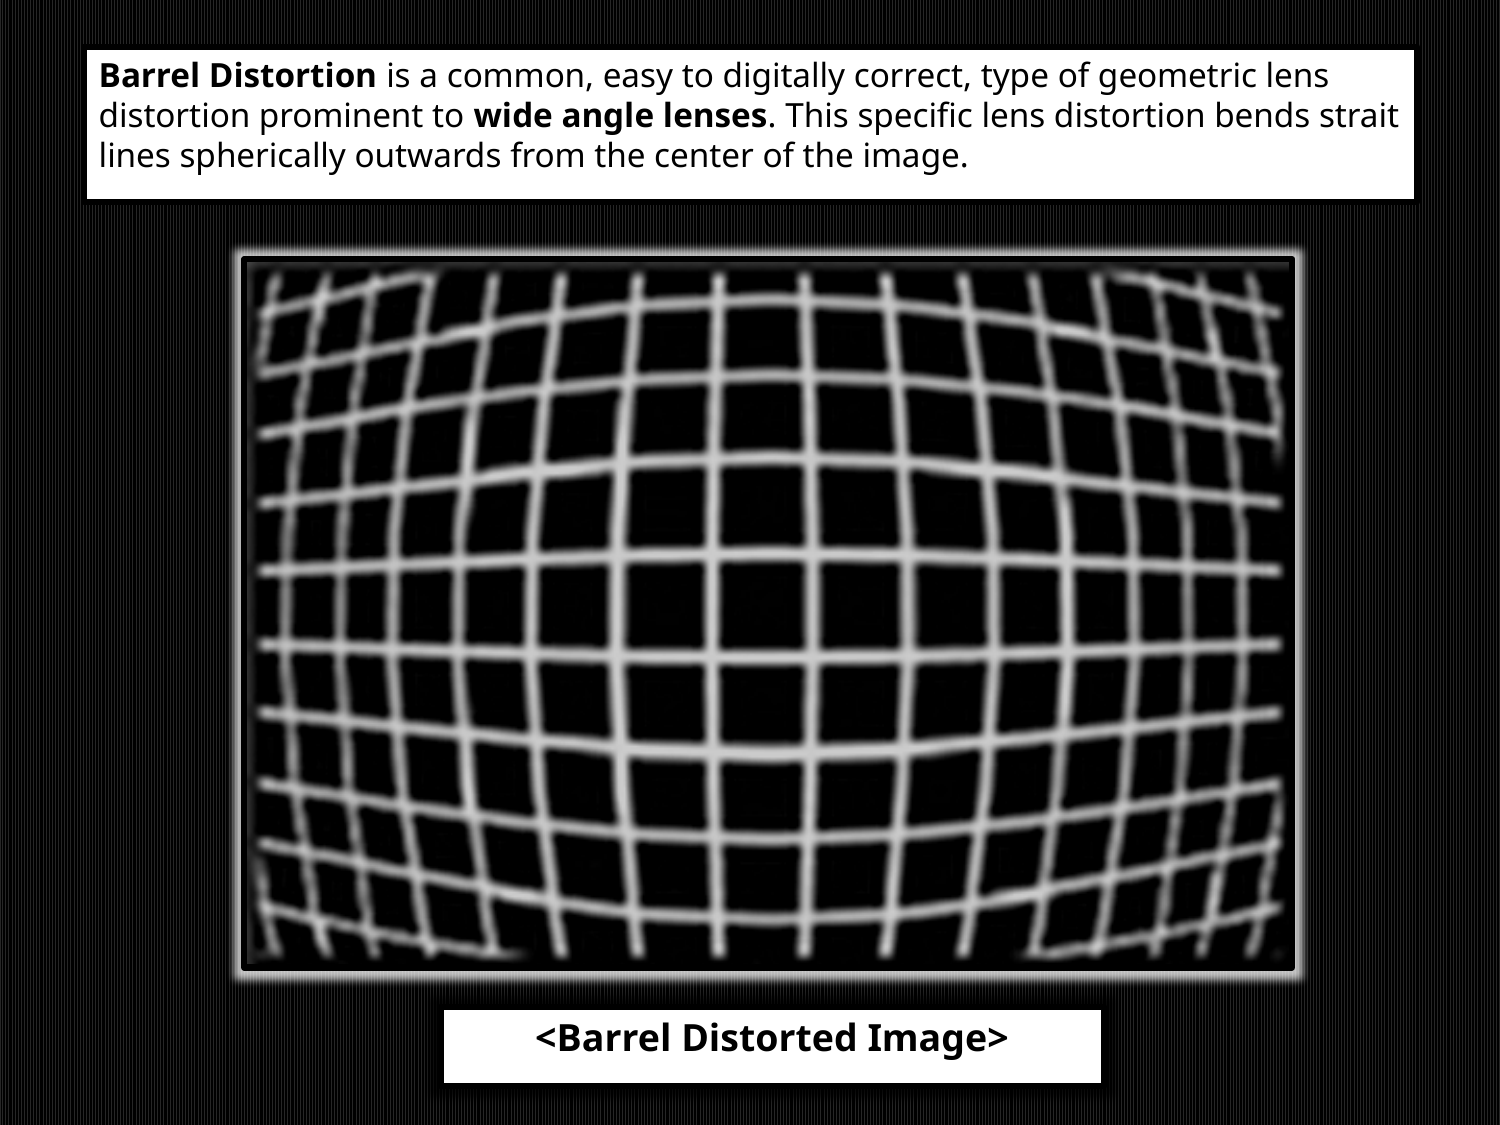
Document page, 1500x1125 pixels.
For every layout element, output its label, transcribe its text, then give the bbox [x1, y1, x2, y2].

list Barrel Distortion is a common, easy to digitally correct, type of geometric lens distortion prominent to wide angle lenses. This specific lens distortion bends strait lines spherically outwards from the center of the image. [83, 46, 1418, 202]
text_box <Barrel Distorted Image> [440, 1006, 1105, 1086]
picture [247, 261, 1290, 965]
